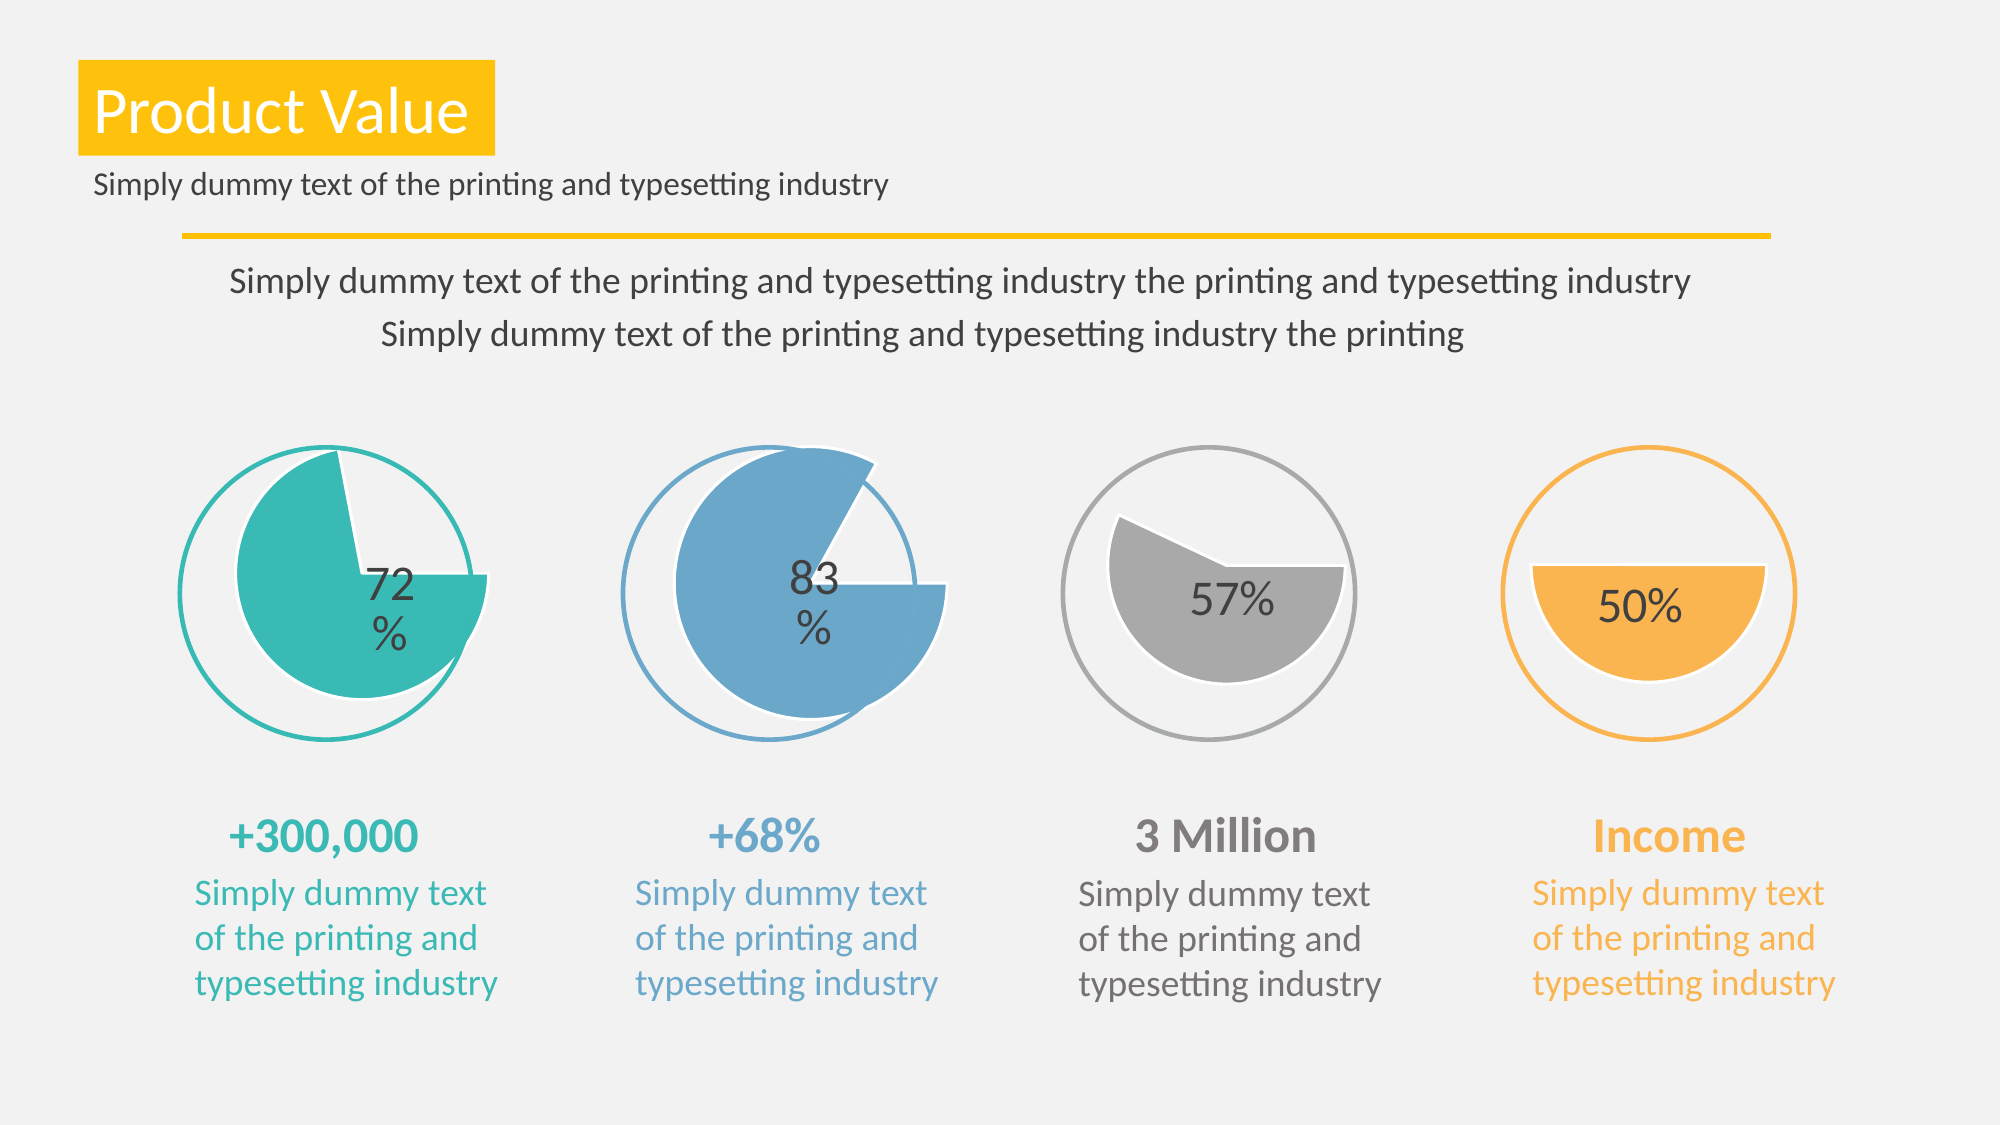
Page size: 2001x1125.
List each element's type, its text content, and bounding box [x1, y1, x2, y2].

text_box Simply dummy text of the printing and typesetting industry [78, 154, 1434, 210]
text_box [1063, 794, 1415, 1013]
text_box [1517, 794, 1869, 1013]
chart [108, 440, 1869, 748]
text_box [620, 794, 972, 1013]
text_box Simply dummy text of the printing and typesetting industry the printing [366, 301, 1881, 361]
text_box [179, 794, 532, 1013]
text_box Product Value [78, 59, 826, 155]
text_box Simply dummy text of the printing and typesetting industry the printing and typesetting industry [214, 248, 1729, 308]
